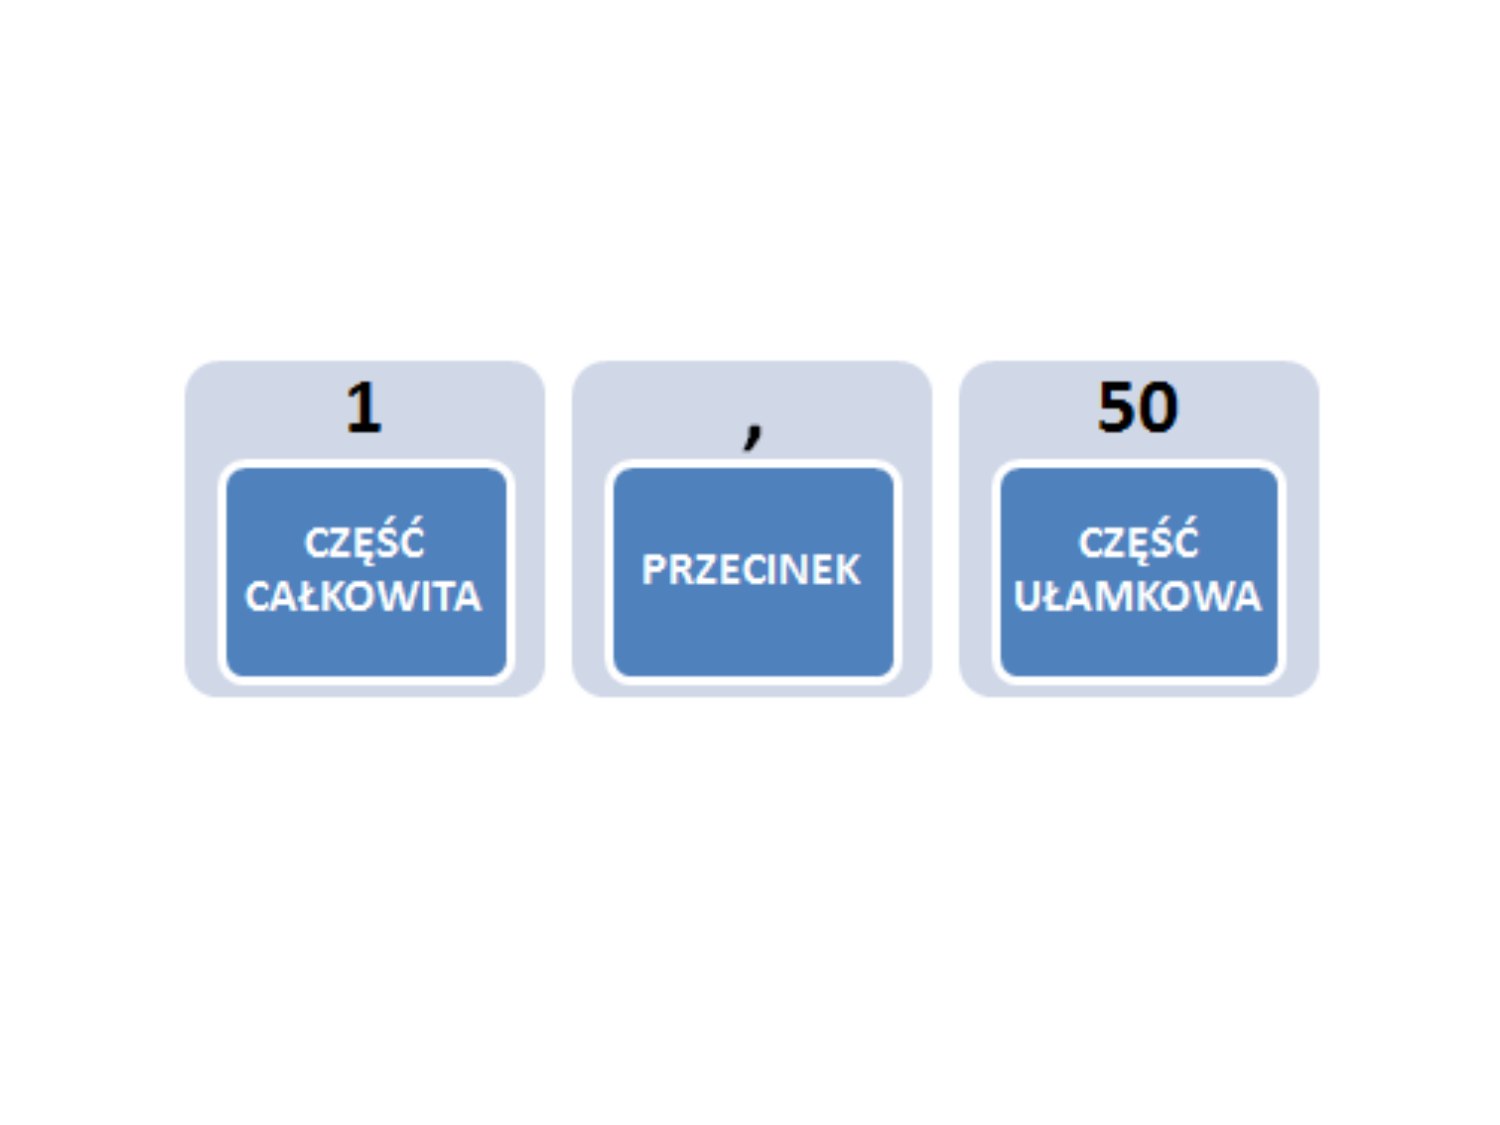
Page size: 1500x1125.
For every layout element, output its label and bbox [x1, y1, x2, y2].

picture [159, 337, 1363, 717]
